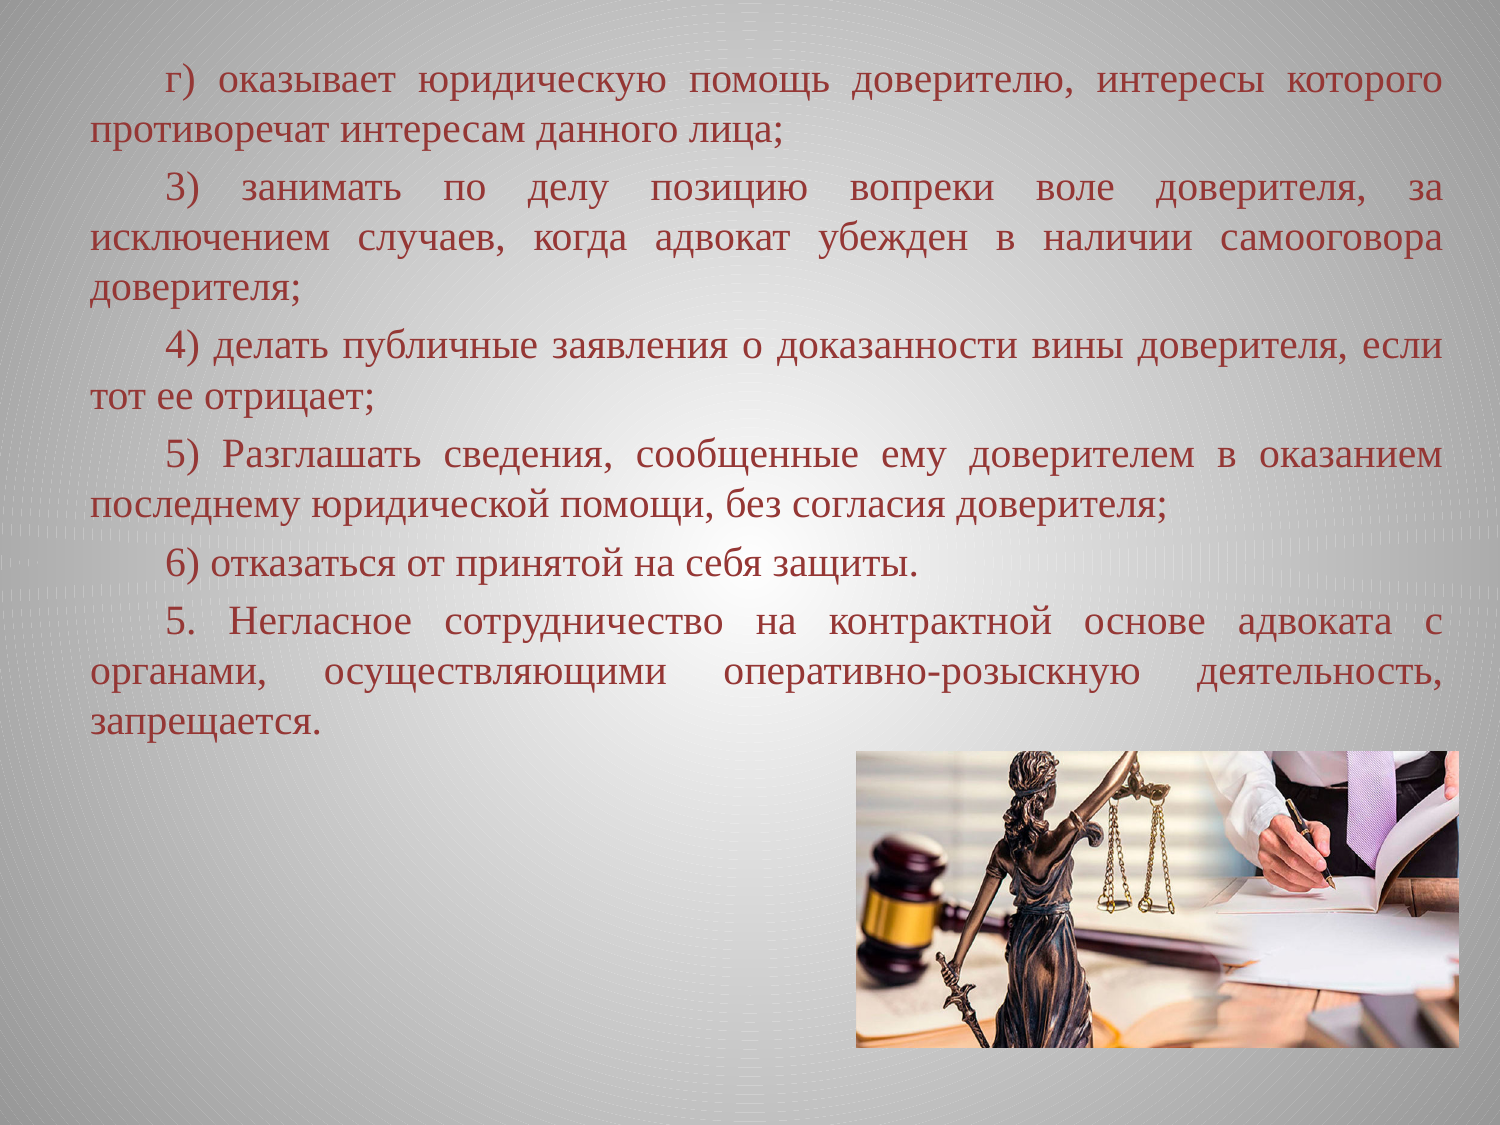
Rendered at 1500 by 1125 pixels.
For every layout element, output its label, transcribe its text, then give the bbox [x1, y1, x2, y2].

picture [856, 751, 1459, 1049]
list г) оказывает юридическую помощь доверителю, интересы которого противоречат интересам данного лица; 3) занимать по делу позицию вопреки воле доверителя, за исключением случаев, когда адвокат убежден в наличии самооговора доверителя; 4) делать публичные заявления о доказанности вины доверителя, если тот ее отрицает; 5) Разглашать сведения, сообщенные ему доверителем в оказанием последнему юридической помощи, без согласия доверителя; 6) отказаться от принятой на себя защиты. 5. Негласное сотрудничество на контрактной основе адвоката с органами, осуществляющими оперативно-розыскную деятельность, запрещается. [75, 42, 1459, 1005]
